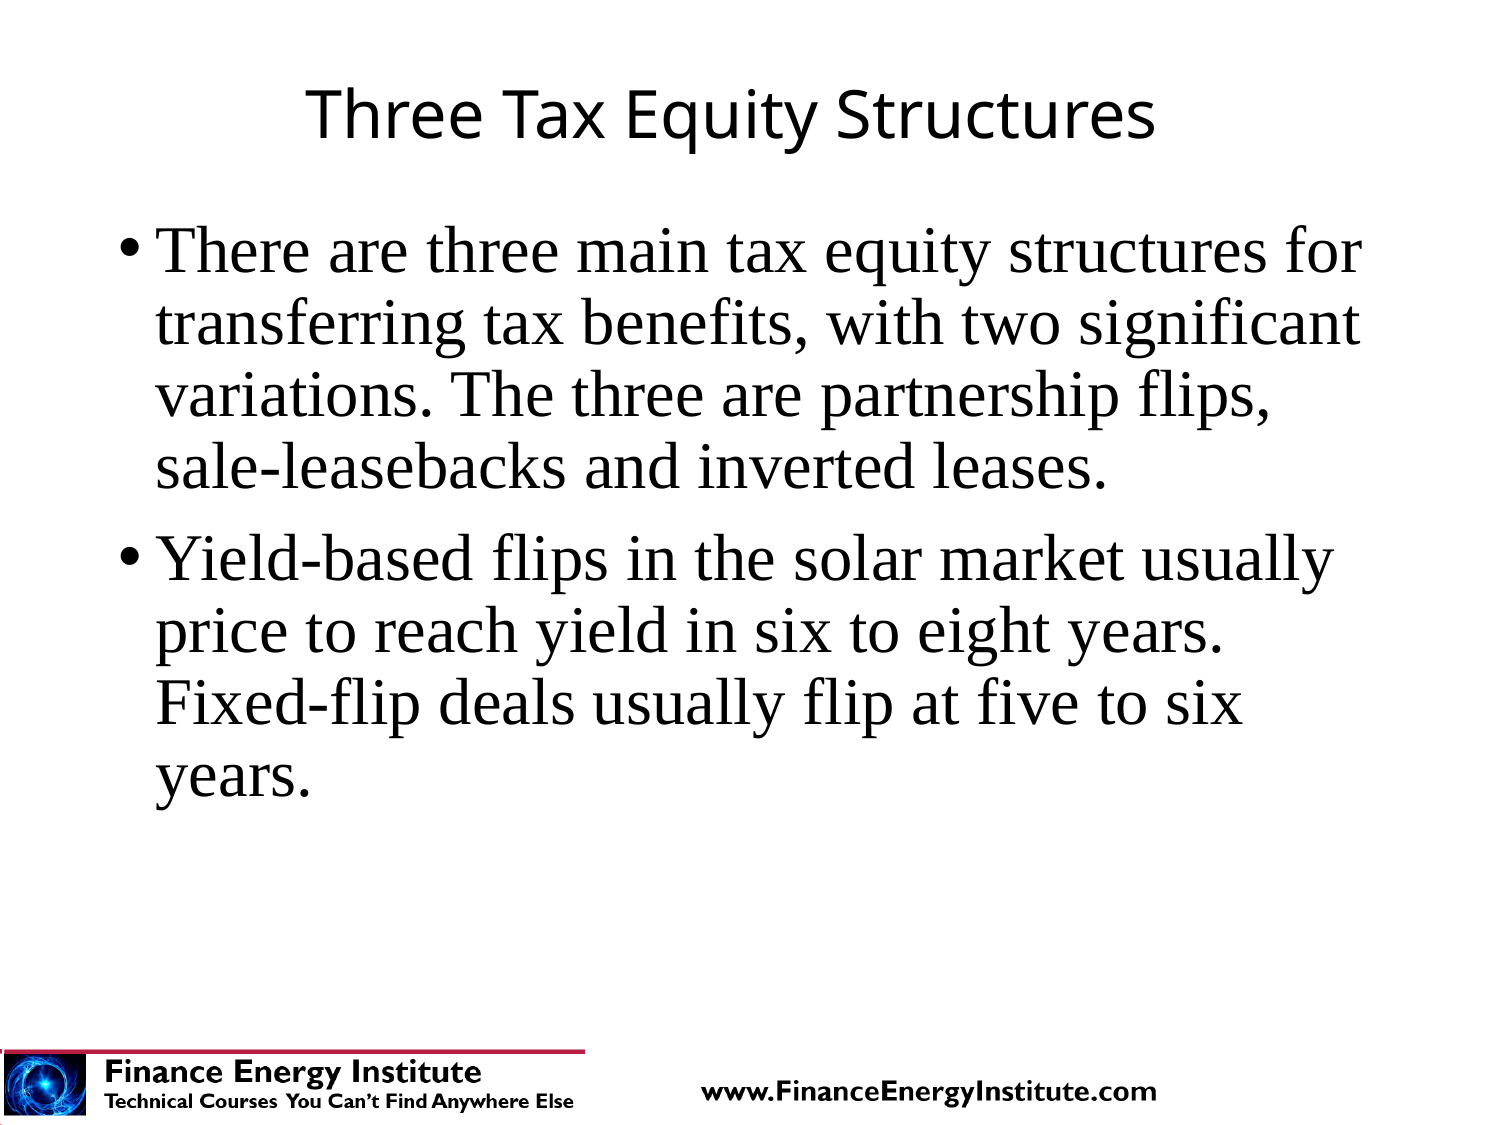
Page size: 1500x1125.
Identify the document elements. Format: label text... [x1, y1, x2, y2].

picture [0, 1042, 585, 1125]
picture [696, 1074, 1166, 1112]
title Three Tax Equity Structures [103, 59, 1361, 174]
list There are three main tax equity structures for transferring tax benefits, with two significant variations. The three are partnership flips, sale-leasebacks and inverted leases. Yield-based flips in the solar market usually price to reach yield in six to eight years. Fixed-flip deals usually flip at five to six years. [103, 207, 1400, 1014]
